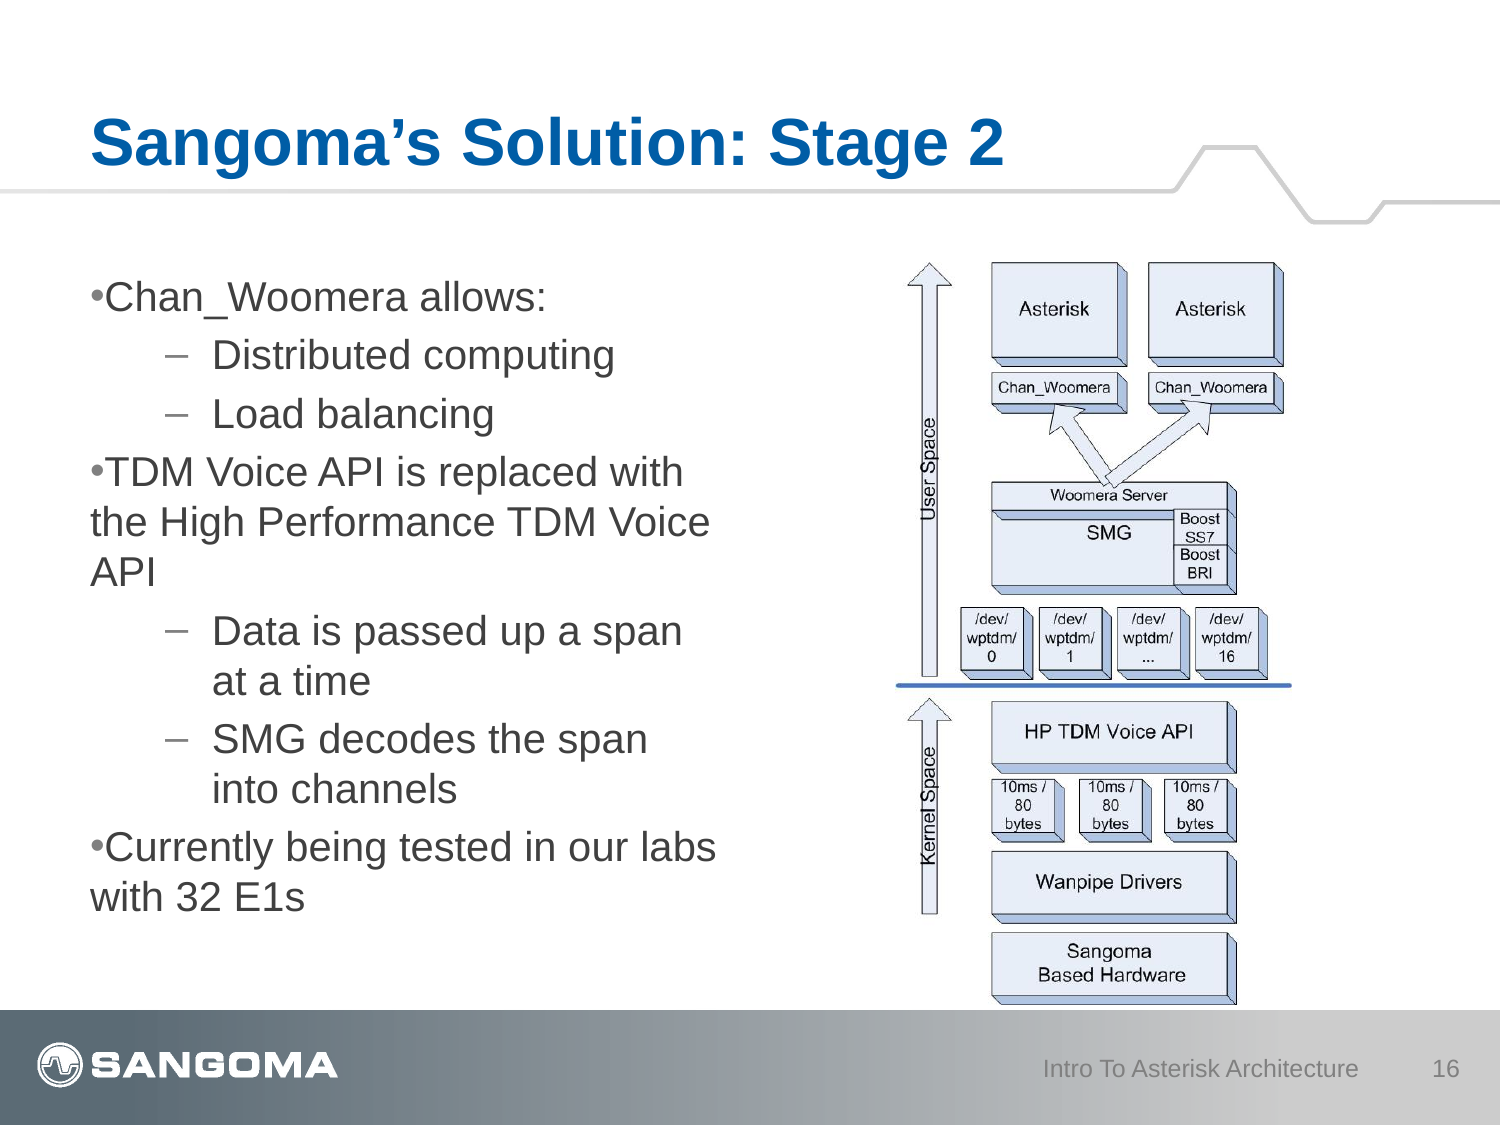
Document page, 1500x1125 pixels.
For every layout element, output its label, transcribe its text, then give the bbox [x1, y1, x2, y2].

slide_number 16 [1387, 1037, 1475, 1098]
list Chan_Woomera allows: Distributed computing Load balancing TDM Voice API is replaced with the High Performance TDM Voice API Data is passed up a span at a time SMG decodes the span into channels Currently being tested in our labs with 32 E1s [75, 262, 738, 1005]
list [895, 262, 1293, 1006]
footer Intro To Asterisk Architecture [525, 1037, 1375, 1098]
picture [0, 0, 1500, 1125]
title Sangoma’s Solution: Stage 2 [75, 45, 1425, 233]
